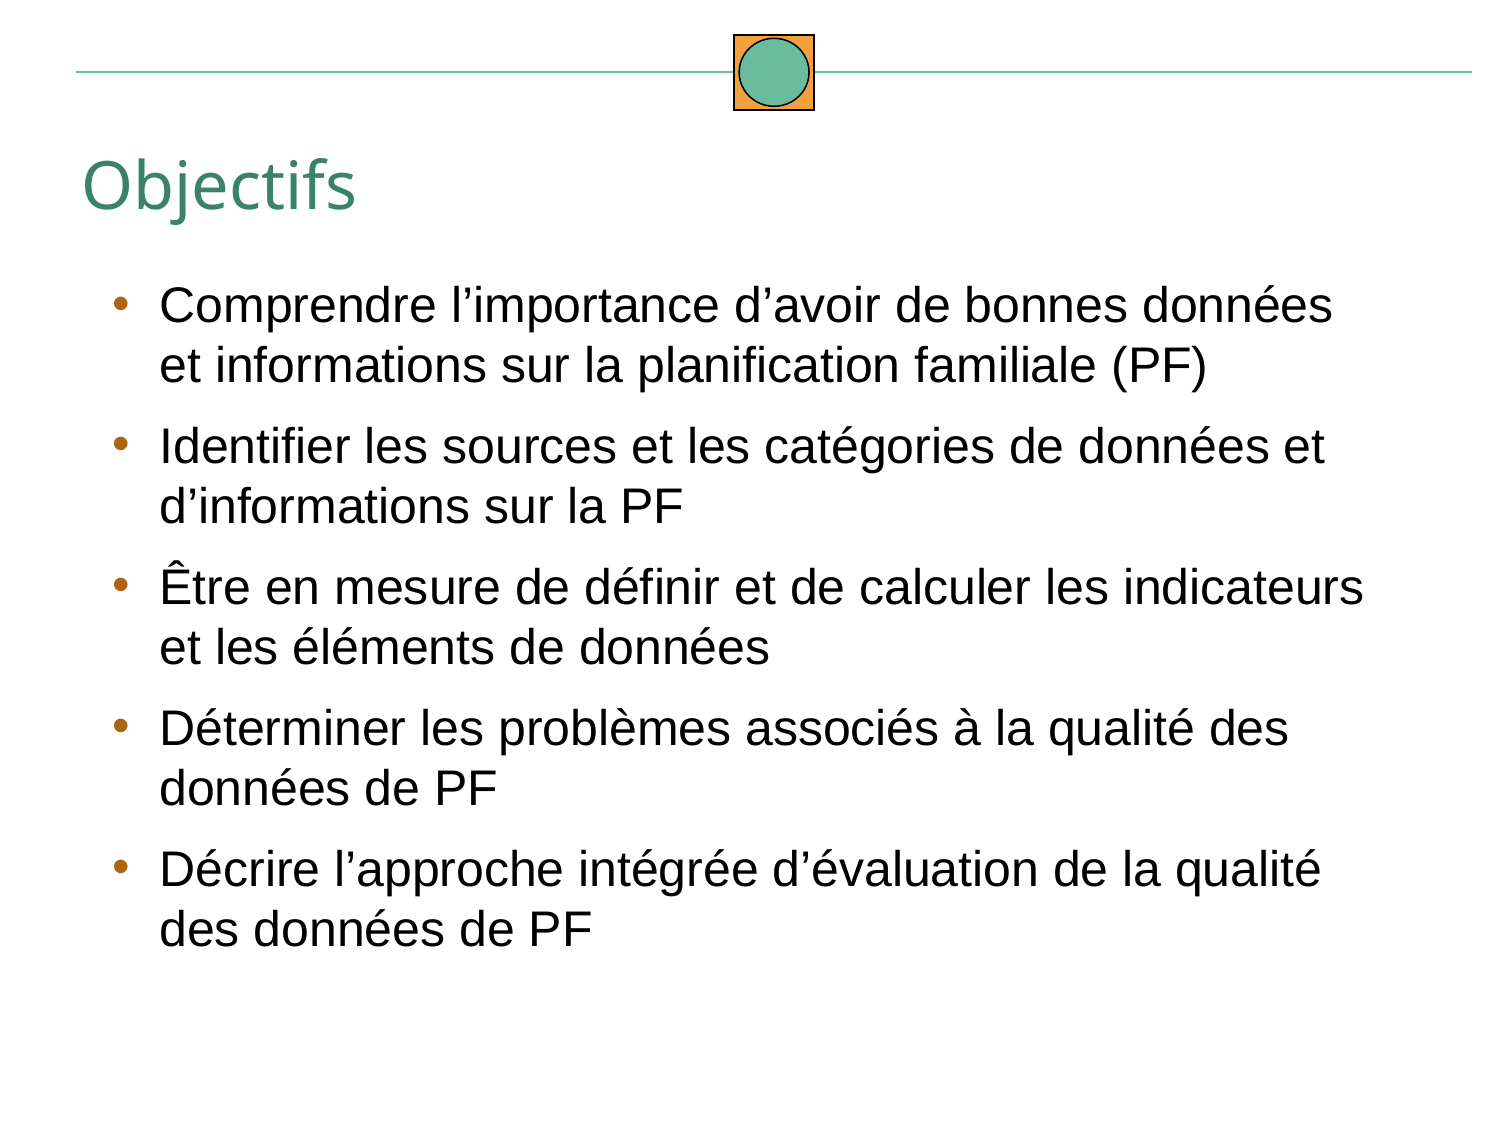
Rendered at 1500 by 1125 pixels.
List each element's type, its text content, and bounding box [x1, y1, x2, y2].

list Comprendre l’importance d’avoir de bonnes données et informations sur la planification familiale (PF) Identifier les sources et les catégories de données et d’informations sur la PF Être en mesure de définir et de calculer les indicateurs et les éléments de données Déterminer les problèmes associés à la qualité des données de PF Décrire l’approche intégrée d’évaluation de la qualité des données de PF [97, 265, 1395, 1125]
title Objectifs [66, 144, 1188, 283]
